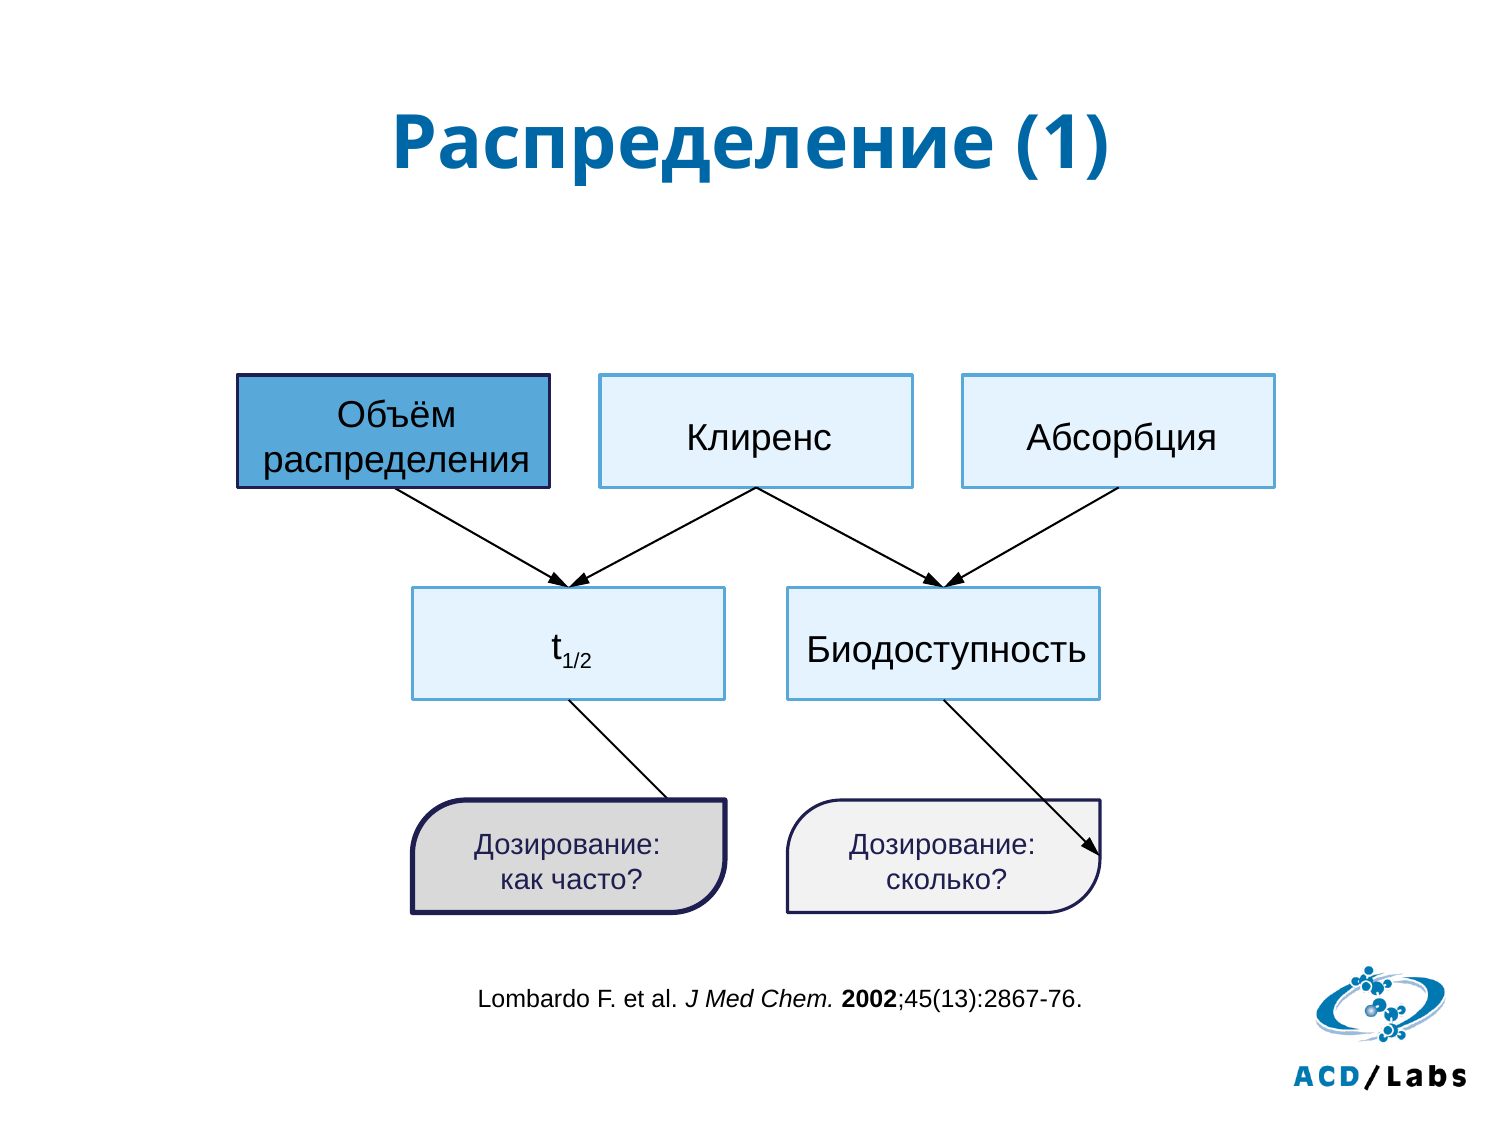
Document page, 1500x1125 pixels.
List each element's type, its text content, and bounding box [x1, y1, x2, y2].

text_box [393, 487, 566, 588]
text_box Дозирование: как часто? [412, 800, 725, 913]
picture [1293, 964, 1471, 1101]
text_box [755, 487, 941, 588]
text_box Абсорбция [962, 375, 1275, 488]
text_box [568, 487, 753, 588]
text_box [943, 487, 1119, 588]
text_box Клиренс [599, 375, 913, 485]
text_box Объём распределения [237, 375, 550, 488]
title Распределение (1) [74, 44, 1426, 233]
text_box t1/2 [412, 596, 725, 700]
text_box Биодоступность [787, 596, 1100, 700]
text_box Дозирование: сколько? [787, 800, 1100, 913]
text_box Lombardo F. et al. J Med Chem. 2002;45(13):2867-76. [462, 975, 1099, 1020]
